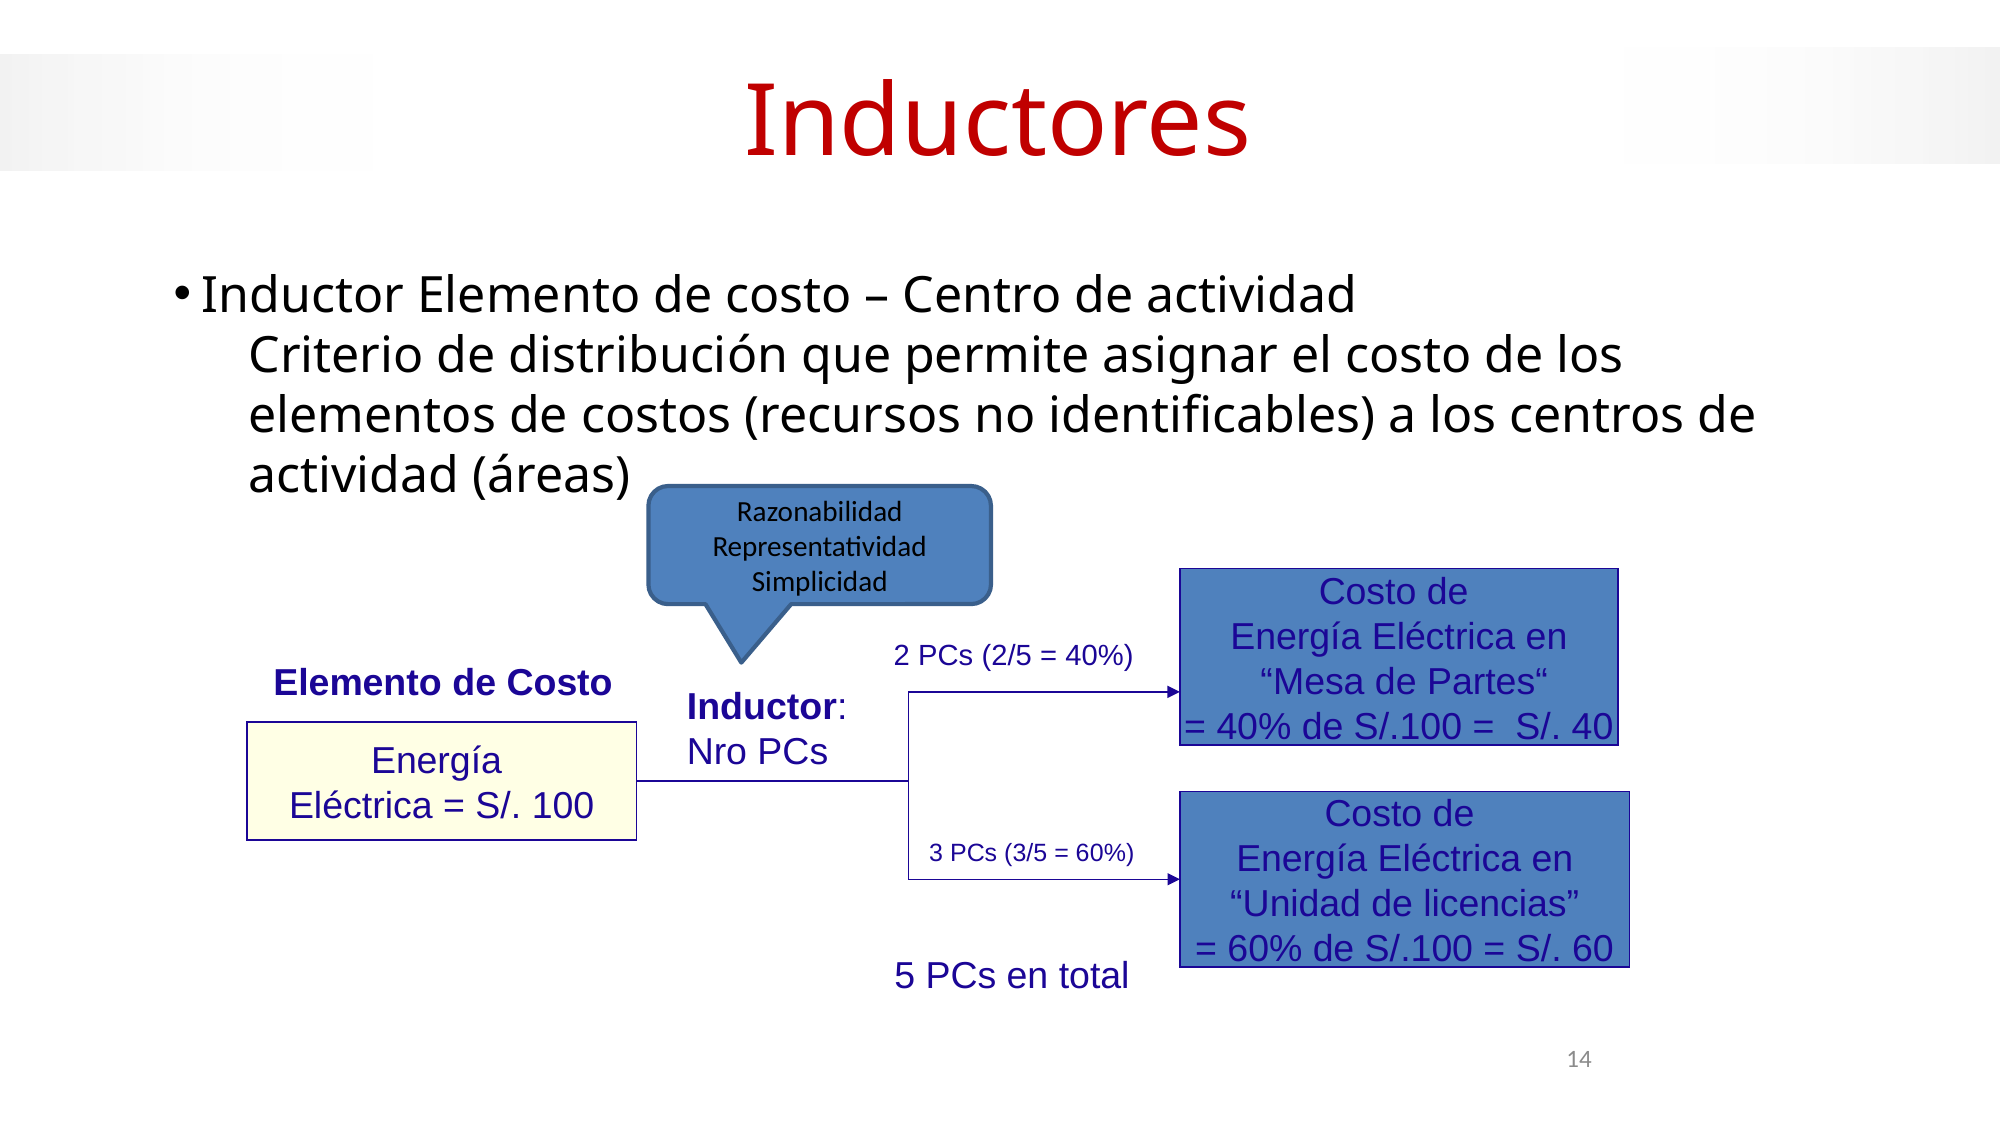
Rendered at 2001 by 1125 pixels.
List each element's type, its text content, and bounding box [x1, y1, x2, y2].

text_box Inductor Elemento de costo – Centro de actividad Criterio de distribución que permite asignar el costo de los elementos de costos (recursos no identificables) a los centros de actividad (áreas) [158, 255, 1827, 571]
text_box Inductores [0, 47, 2000, 183]
slide_number 14 [1256, 1018, 1607, 1098]
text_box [246, 568, 1630, 1005]
text_box Razonabilidad Representatividad Simplicidad [646, 483, 994, 567]
